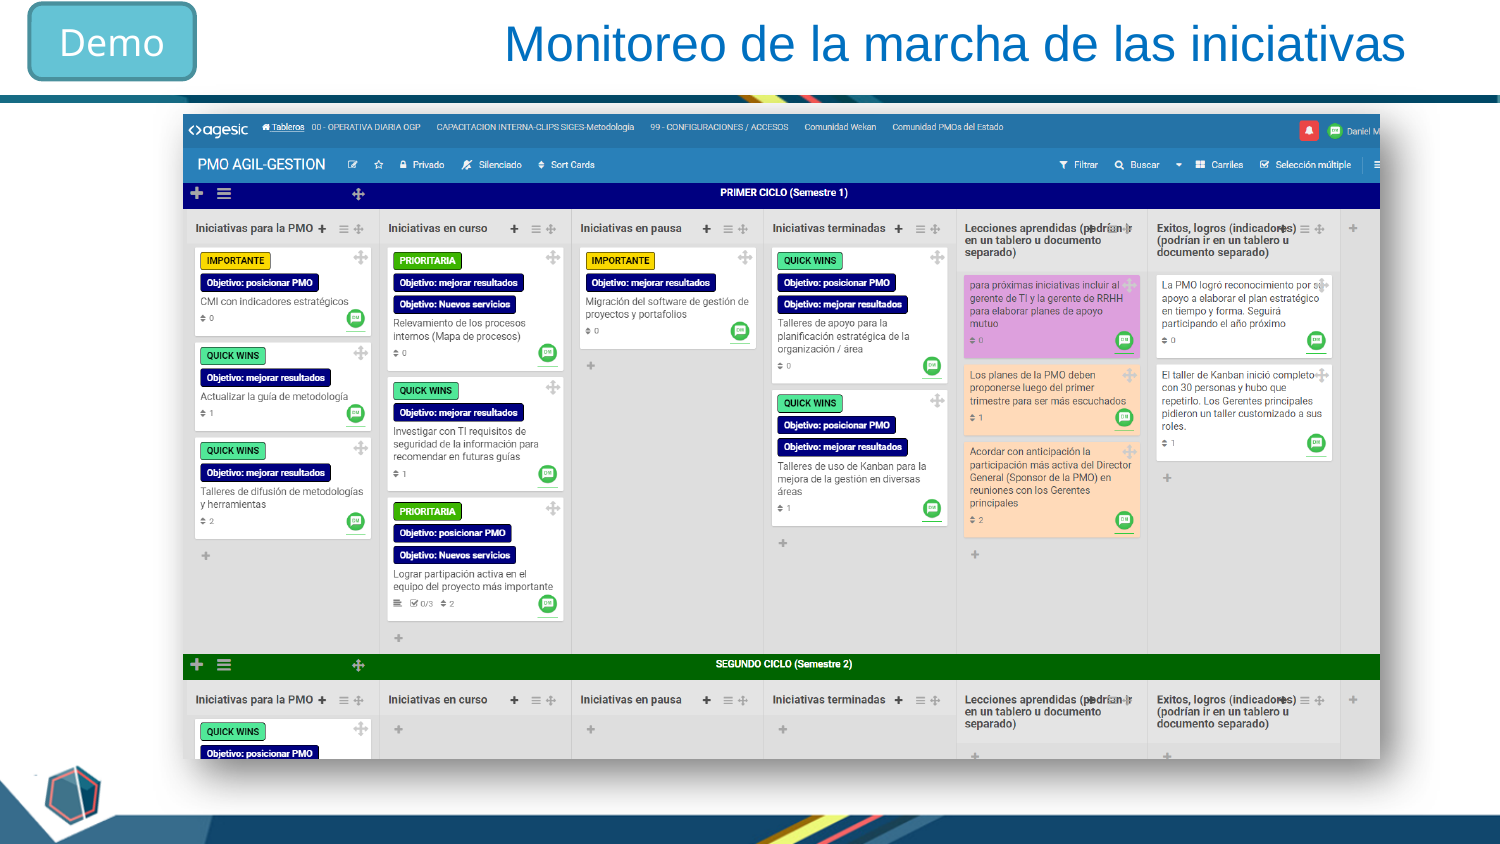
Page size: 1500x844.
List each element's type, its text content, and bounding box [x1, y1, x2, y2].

picture [0, 0, 1500, 844]
text_box Demo [27, 1, 197, 82]
text_box Monitoreo de la marcha de las iniciativas [490, 3, 1471, 79]
